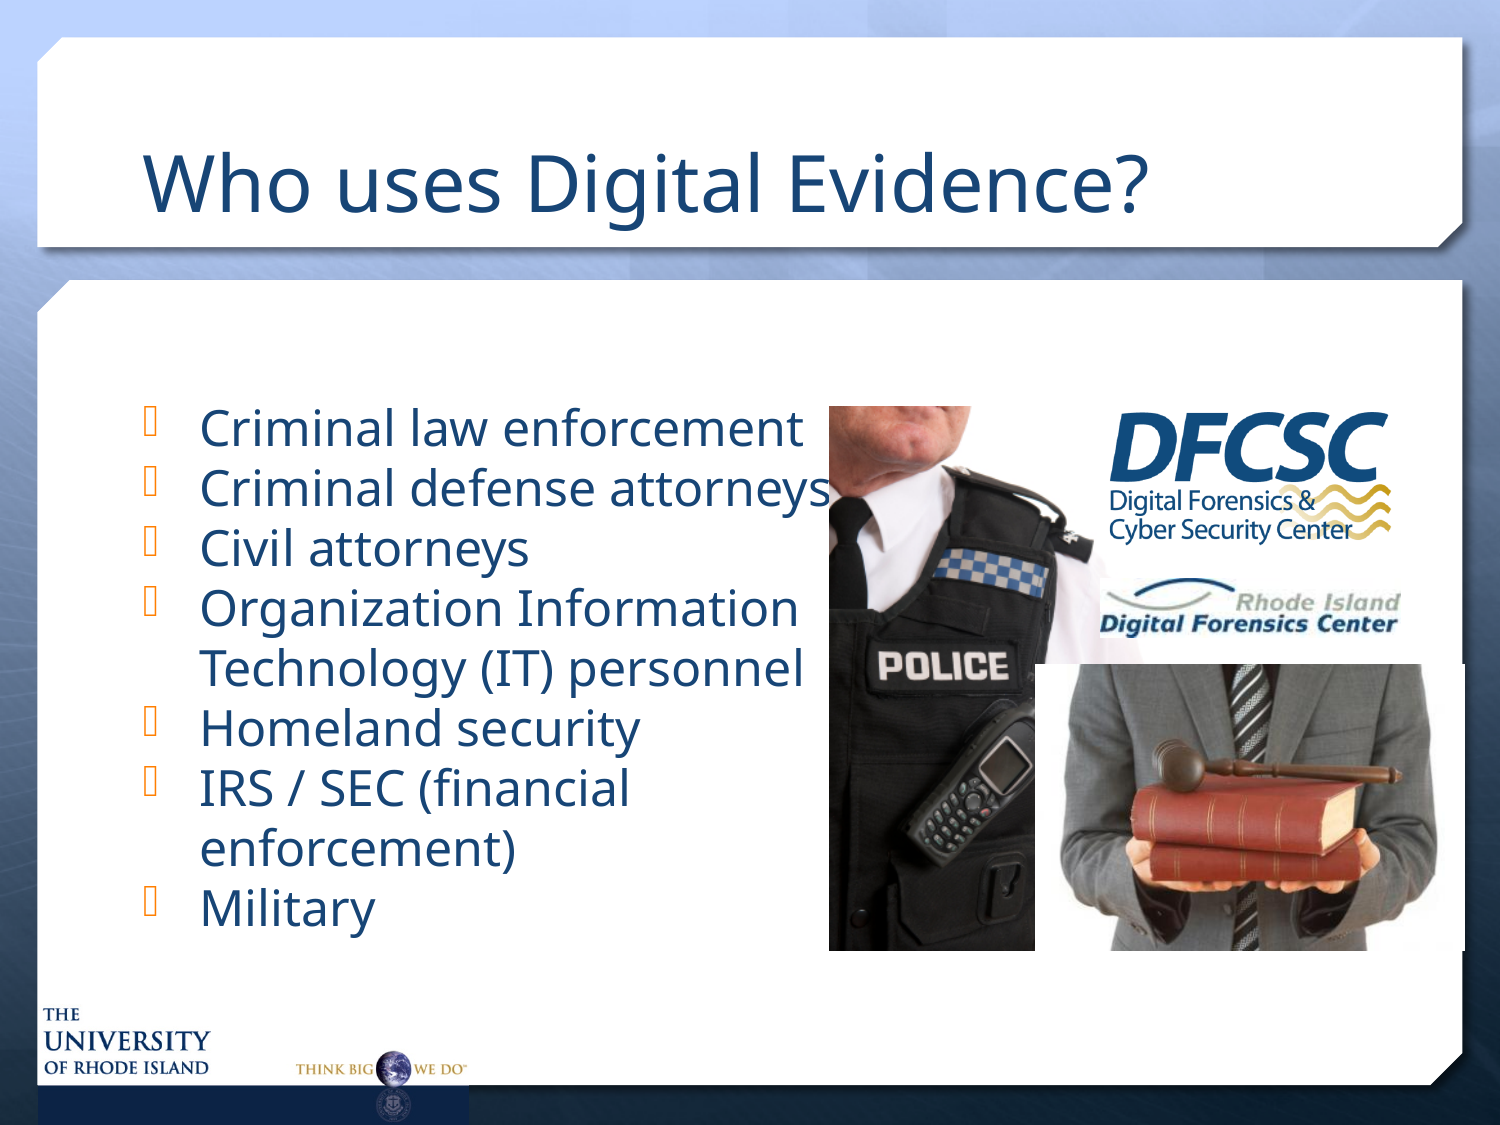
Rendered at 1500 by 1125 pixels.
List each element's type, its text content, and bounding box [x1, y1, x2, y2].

picture [38, 1004, 469, 1125]
picture [828, 405, 1466, 952]
list Criminal law enforcement Criminal defense attorneys Civil attorneys Organization Information Technology (IT) personnel Homeland security IRS / SEC (financial enforcement) Military [127, 388, 863, 1117]
title Who uses Digital Evidence? [127, 48, 1372, 236]
